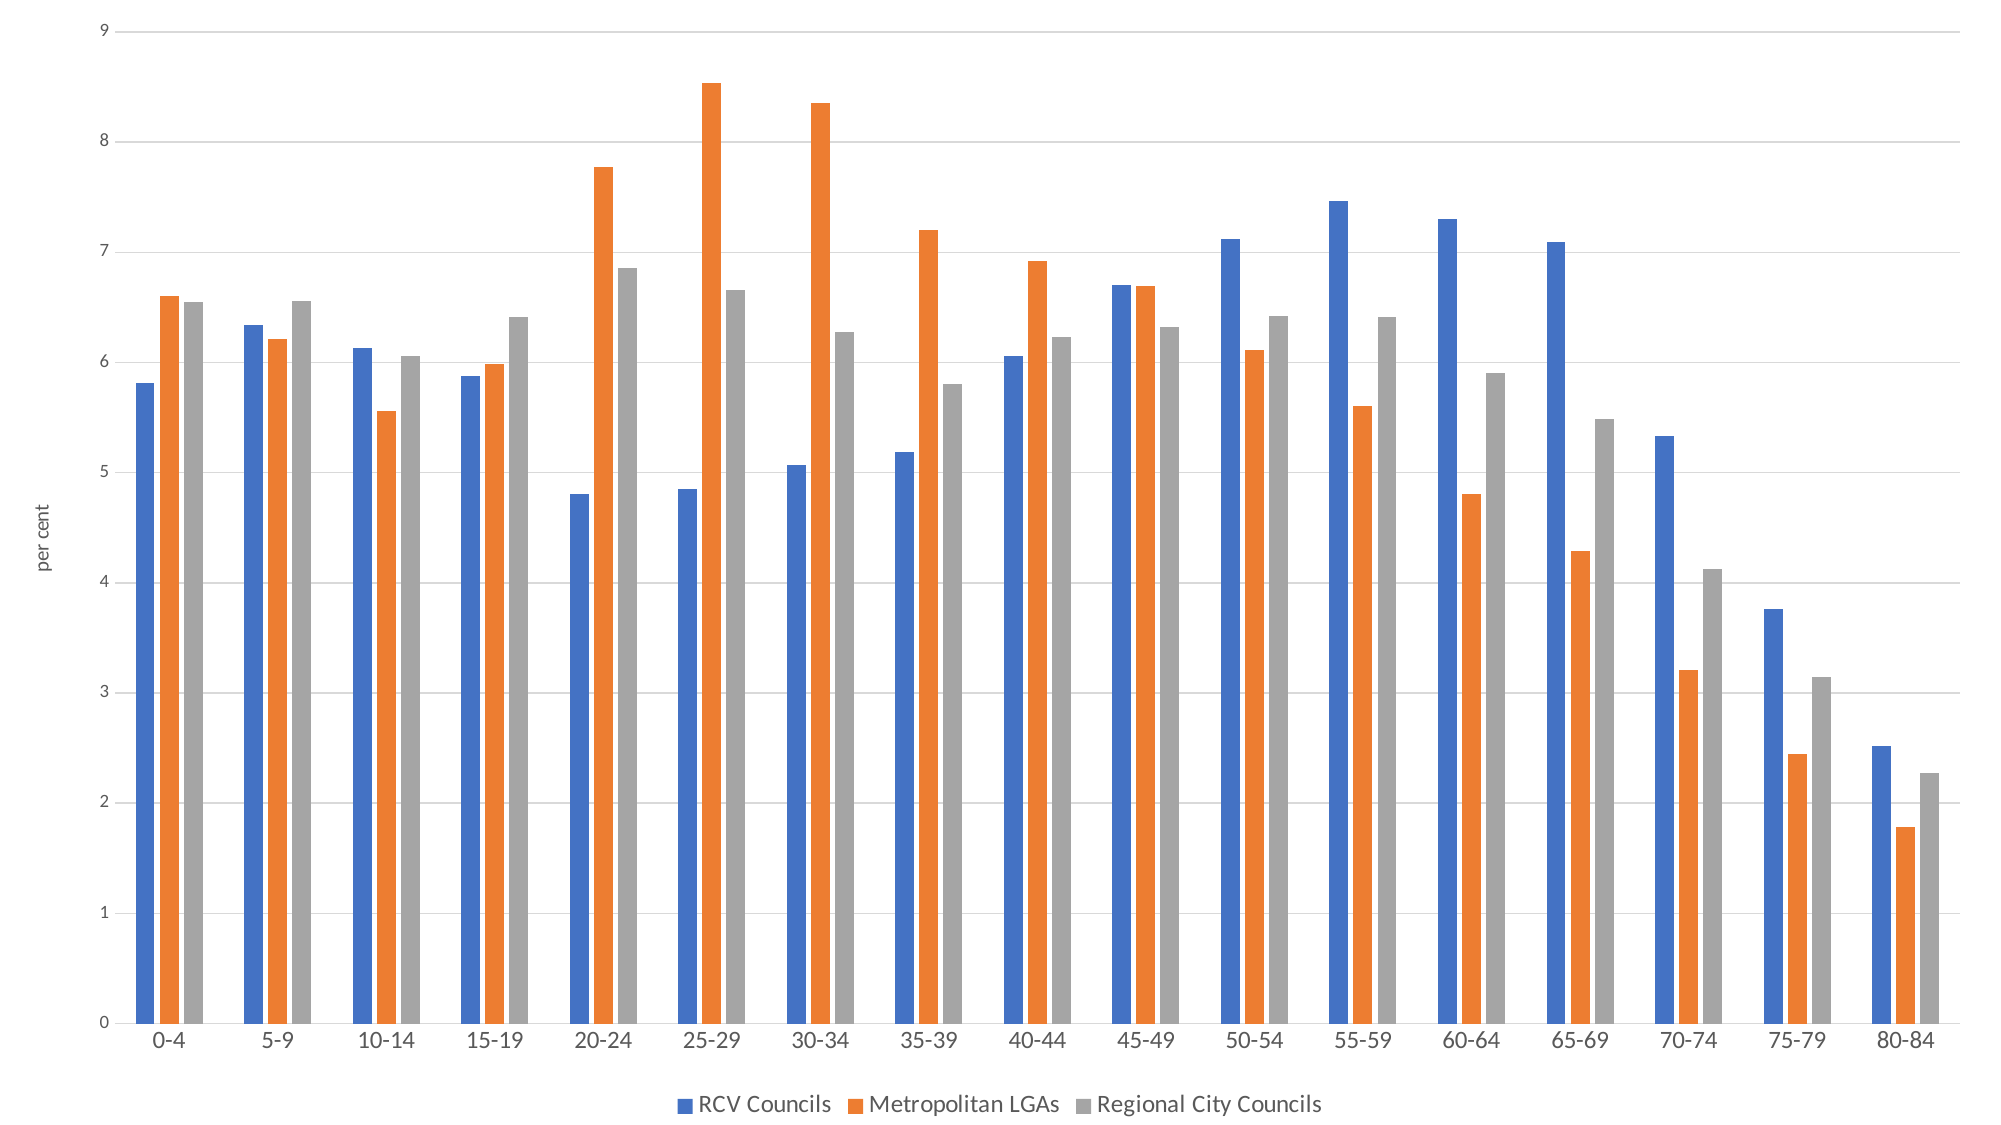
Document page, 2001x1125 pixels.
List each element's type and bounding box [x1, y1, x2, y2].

chart [0, 0, 2000, 1125]
